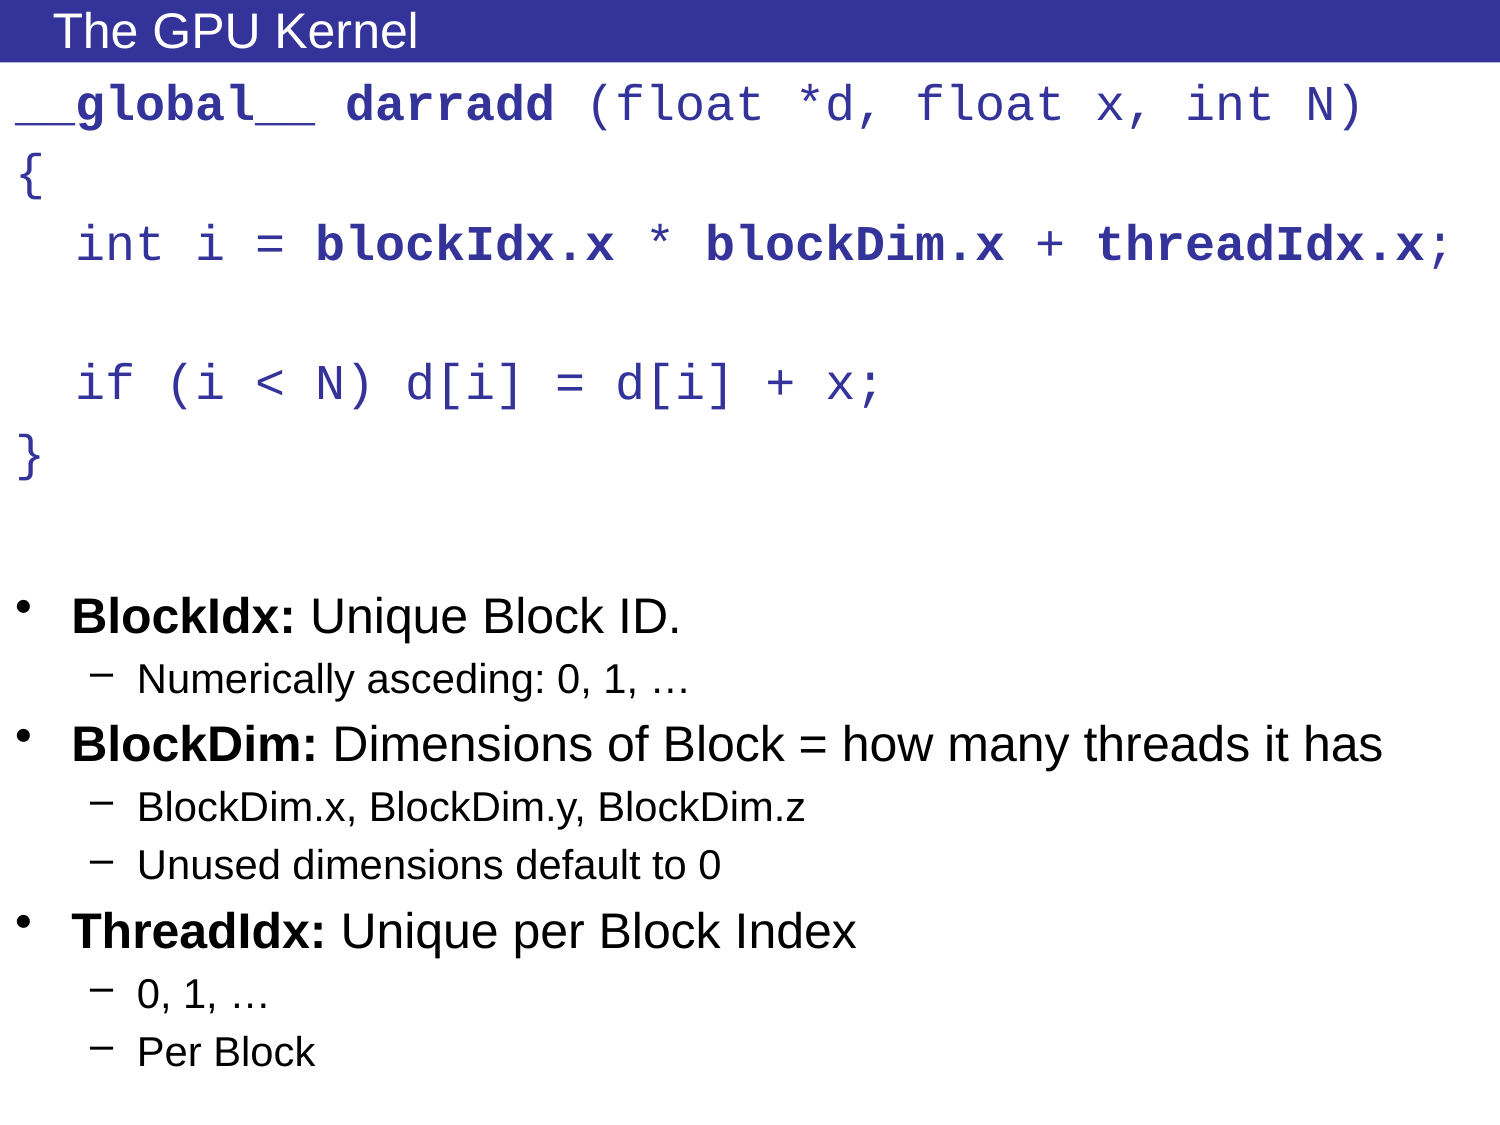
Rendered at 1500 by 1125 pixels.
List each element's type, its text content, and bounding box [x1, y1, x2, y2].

title The GPU Kernel [37, 7, 1426, 51]
list __global__ darradd (float *d, float x, int N) { int i = blockIdx.x * blockDim.x + threadIdx.x; if (i < N) d[i] = d[i] + x; } BlockIdx: Unique Block ID. Numerically asceding: 0, 1, … BlockDim: Dimensions of Block = how many threads it has BlockDim.x, BlockDim.y, BlockDim.z Unused dimensions default to 0 ThreadIdx: Unique per Block Index 0, 1, … Per Block [0, 62, 1500, 1125]
